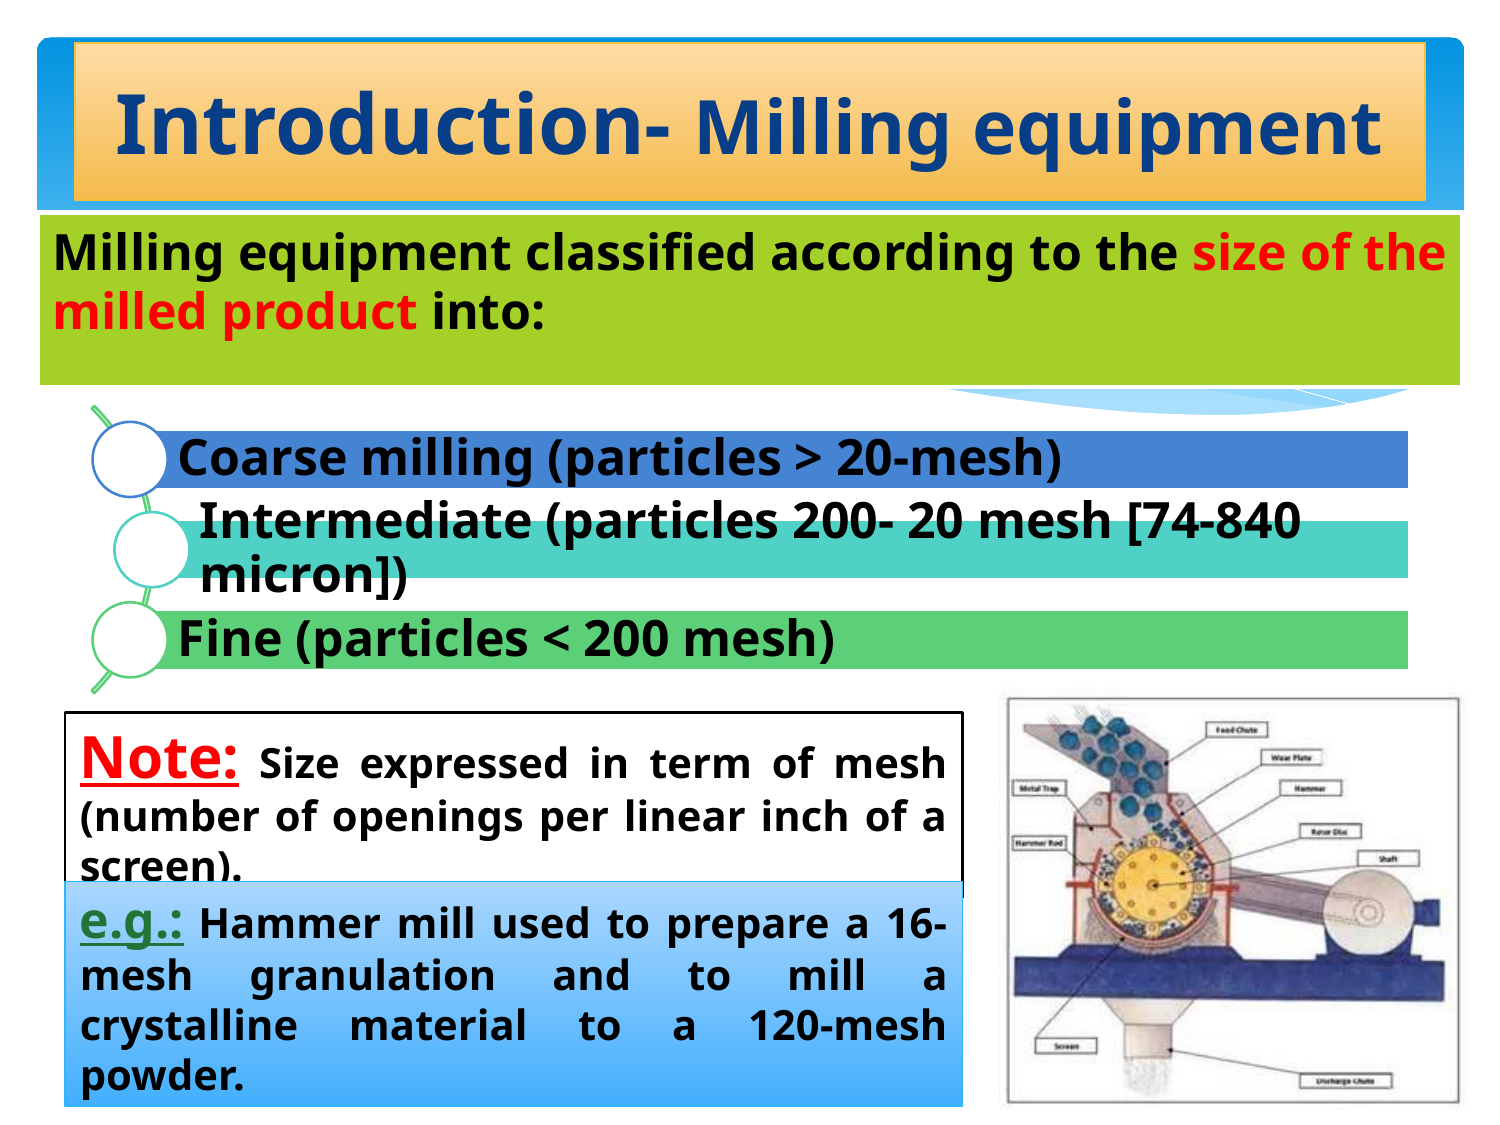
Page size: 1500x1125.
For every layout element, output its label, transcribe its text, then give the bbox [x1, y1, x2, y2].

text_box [87, 398, 1413, 701]
picture [999, 687, 1469, 1110]
title Introduction- Milling equipment [74, 42, 1426, 201]
text_box e.g.: Hammer mill used to prepare a 16-mesh granulation and to mill a crystalline material to a 120-mesh powder. [64, 881, 963, 1107]
text_box Note: Size expressed in term of mesh (number of openings per linear inch of a screen). [64, 711, 964, 899]
list Milling equipment classified according to the size of the milled product into: [35, 210, 1465, 389]
